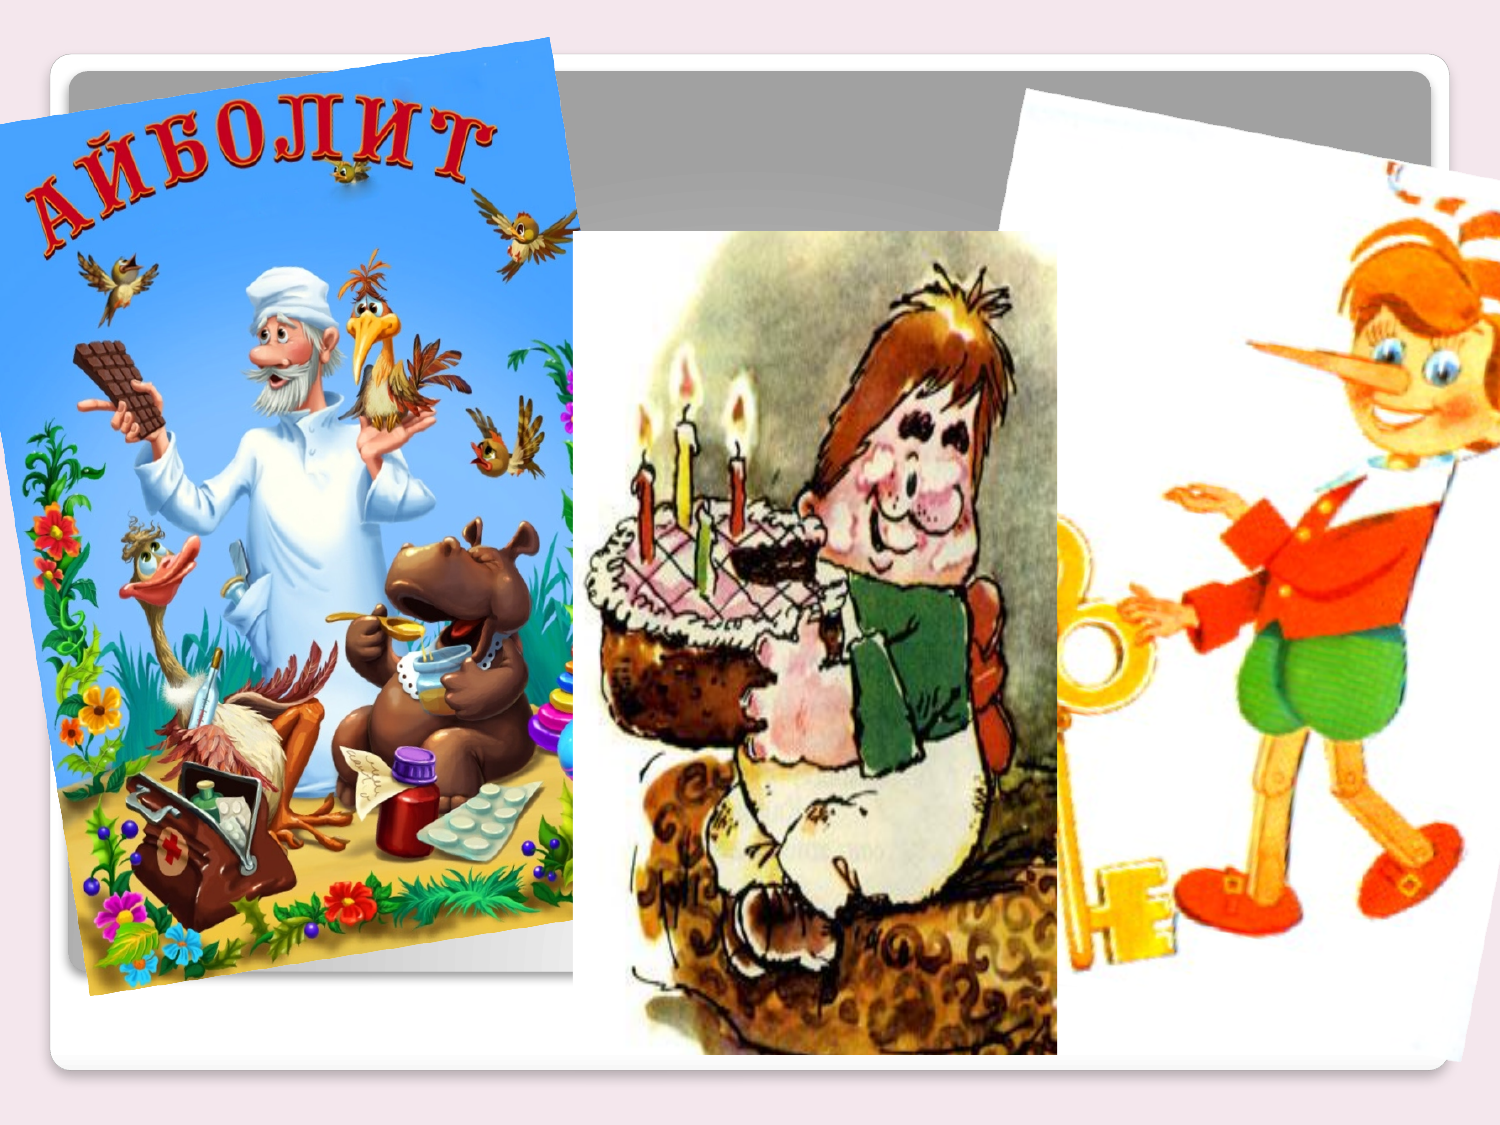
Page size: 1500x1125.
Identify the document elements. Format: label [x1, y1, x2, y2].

picture [0, 78, 1500, 1061]
picture [348, 38, 554, 70]
text_box [70, 70, 1418, 195]
